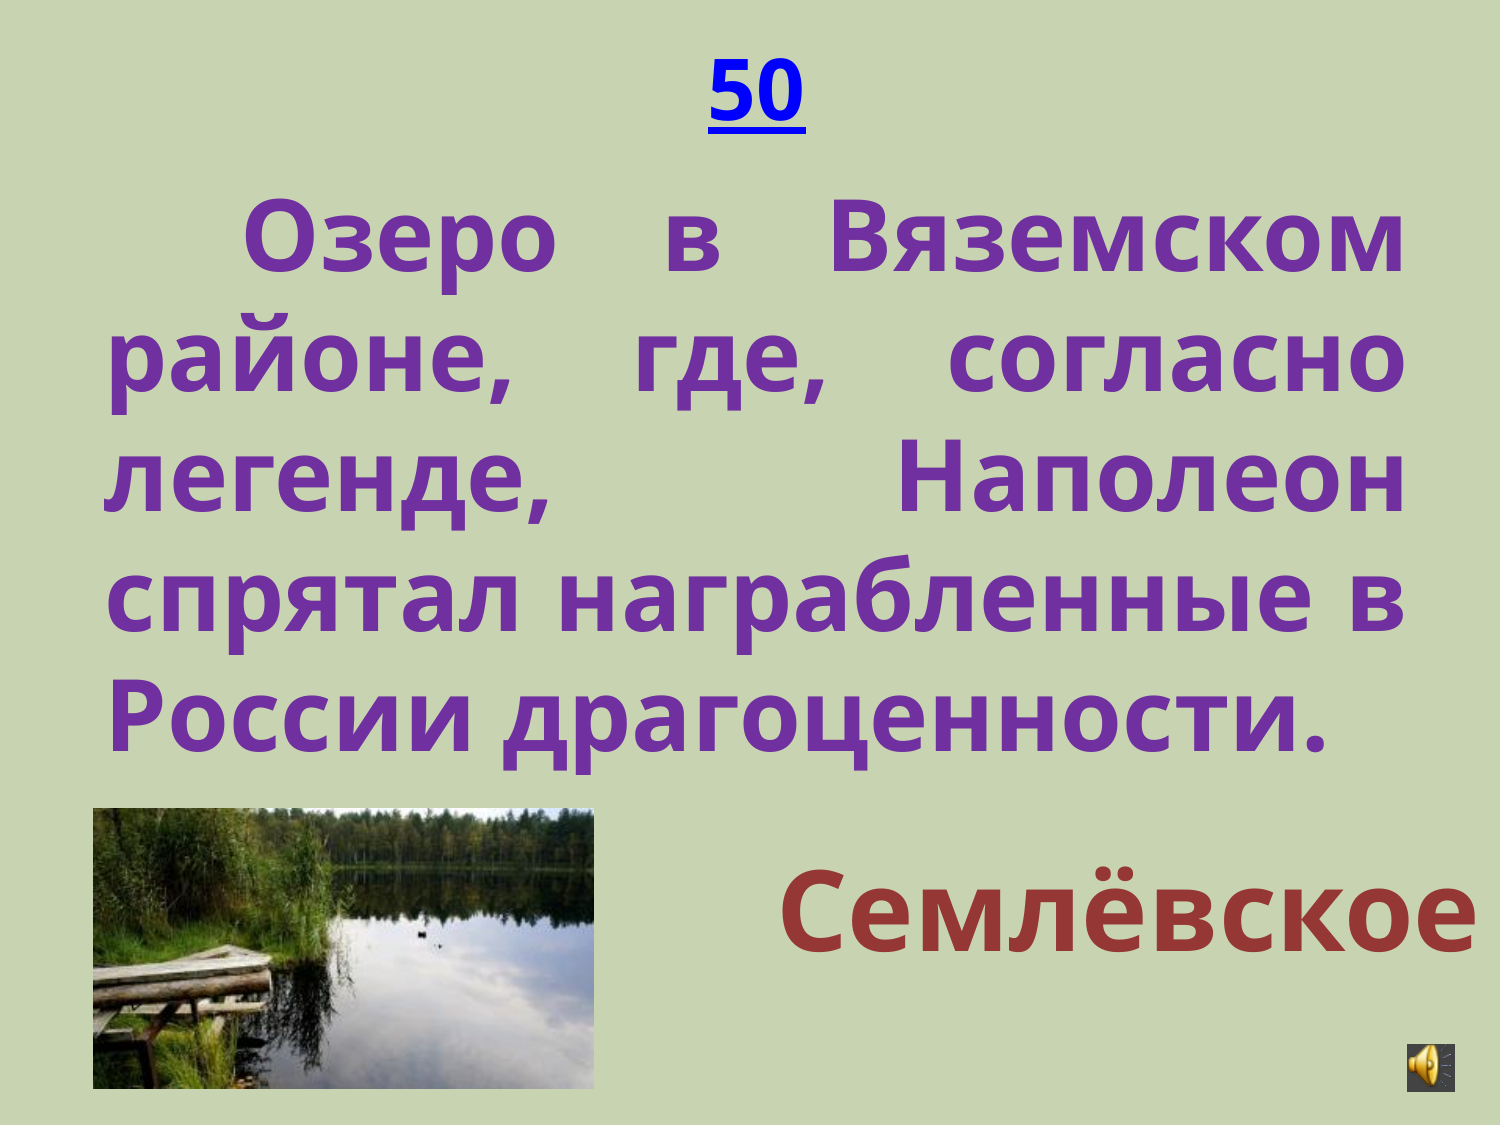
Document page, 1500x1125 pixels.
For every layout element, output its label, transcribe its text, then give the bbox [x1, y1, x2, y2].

title 50 [82, 0, 1432, 188]
picture [1406, 1042, 1457, 1093]
list Озеро в Вяземском районе, где, согласно легенде, Наполеон спрятал награбленные в России драгоценности. [0, 164, 1425, 453]
picture [93, 808, 594, 1089]
text_box Семлёвское [761, 831, 1496, 982]
